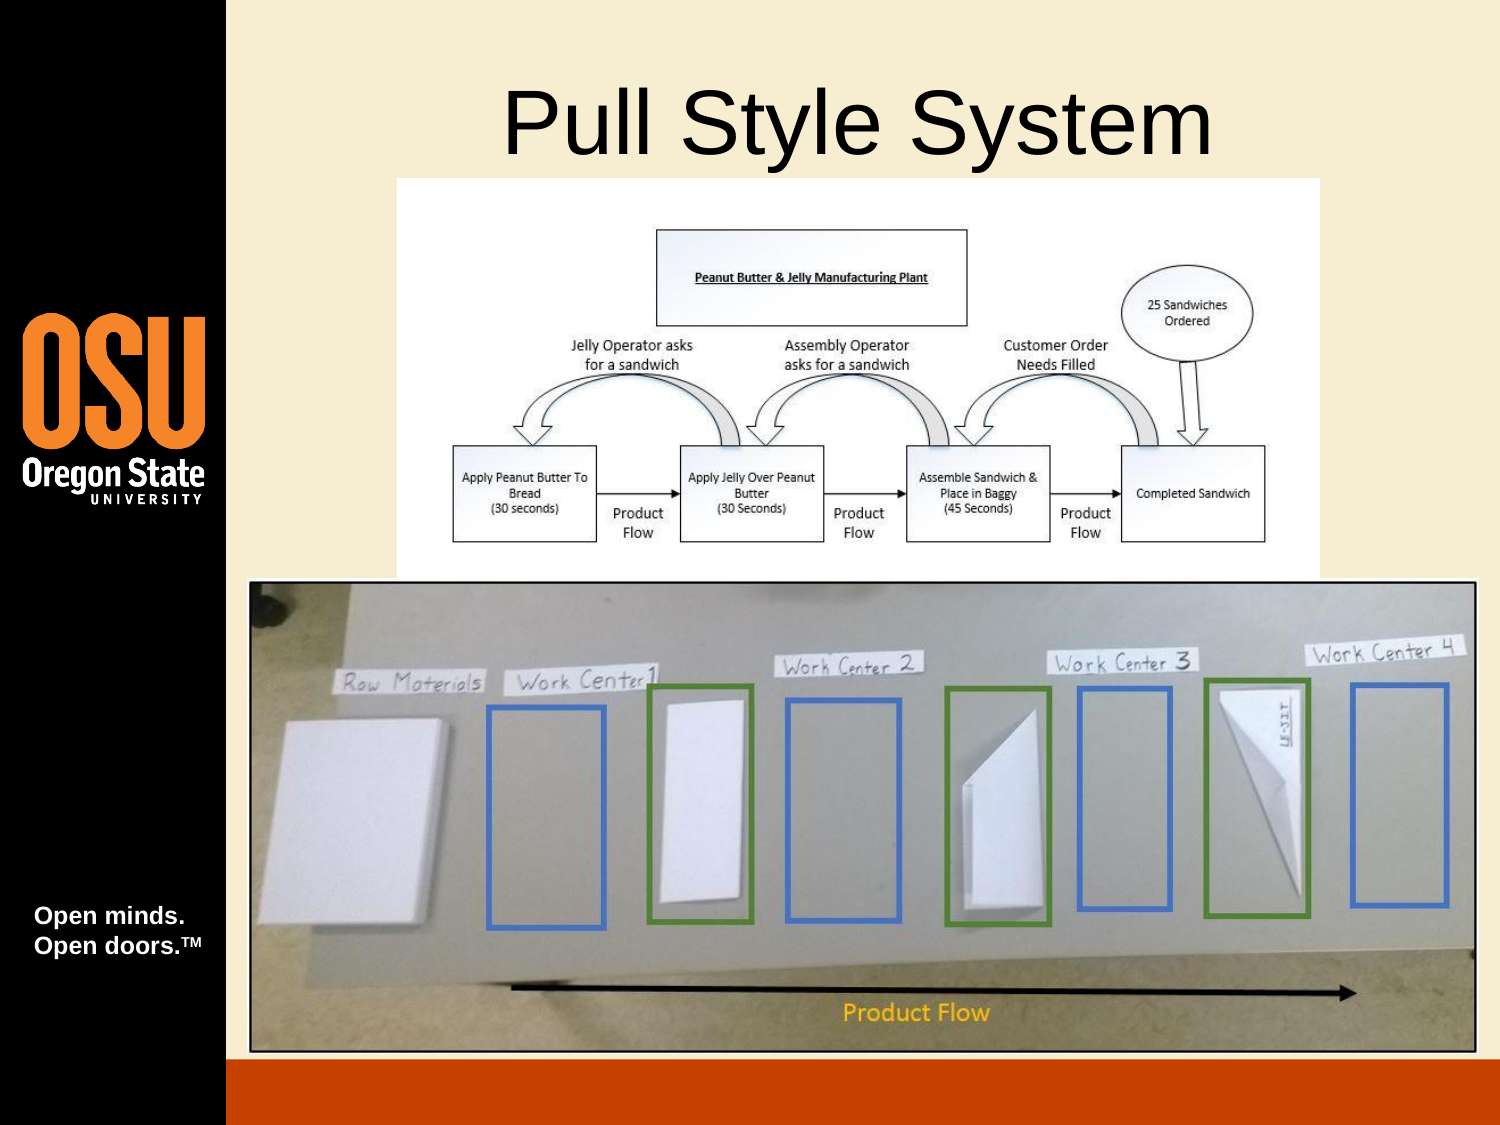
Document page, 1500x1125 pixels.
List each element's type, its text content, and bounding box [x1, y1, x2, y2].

title Pull Style System [247, 23, 1469, 212]
picture [7, 297, 219, 524]
picture [247, 178, 1479, 1054]
